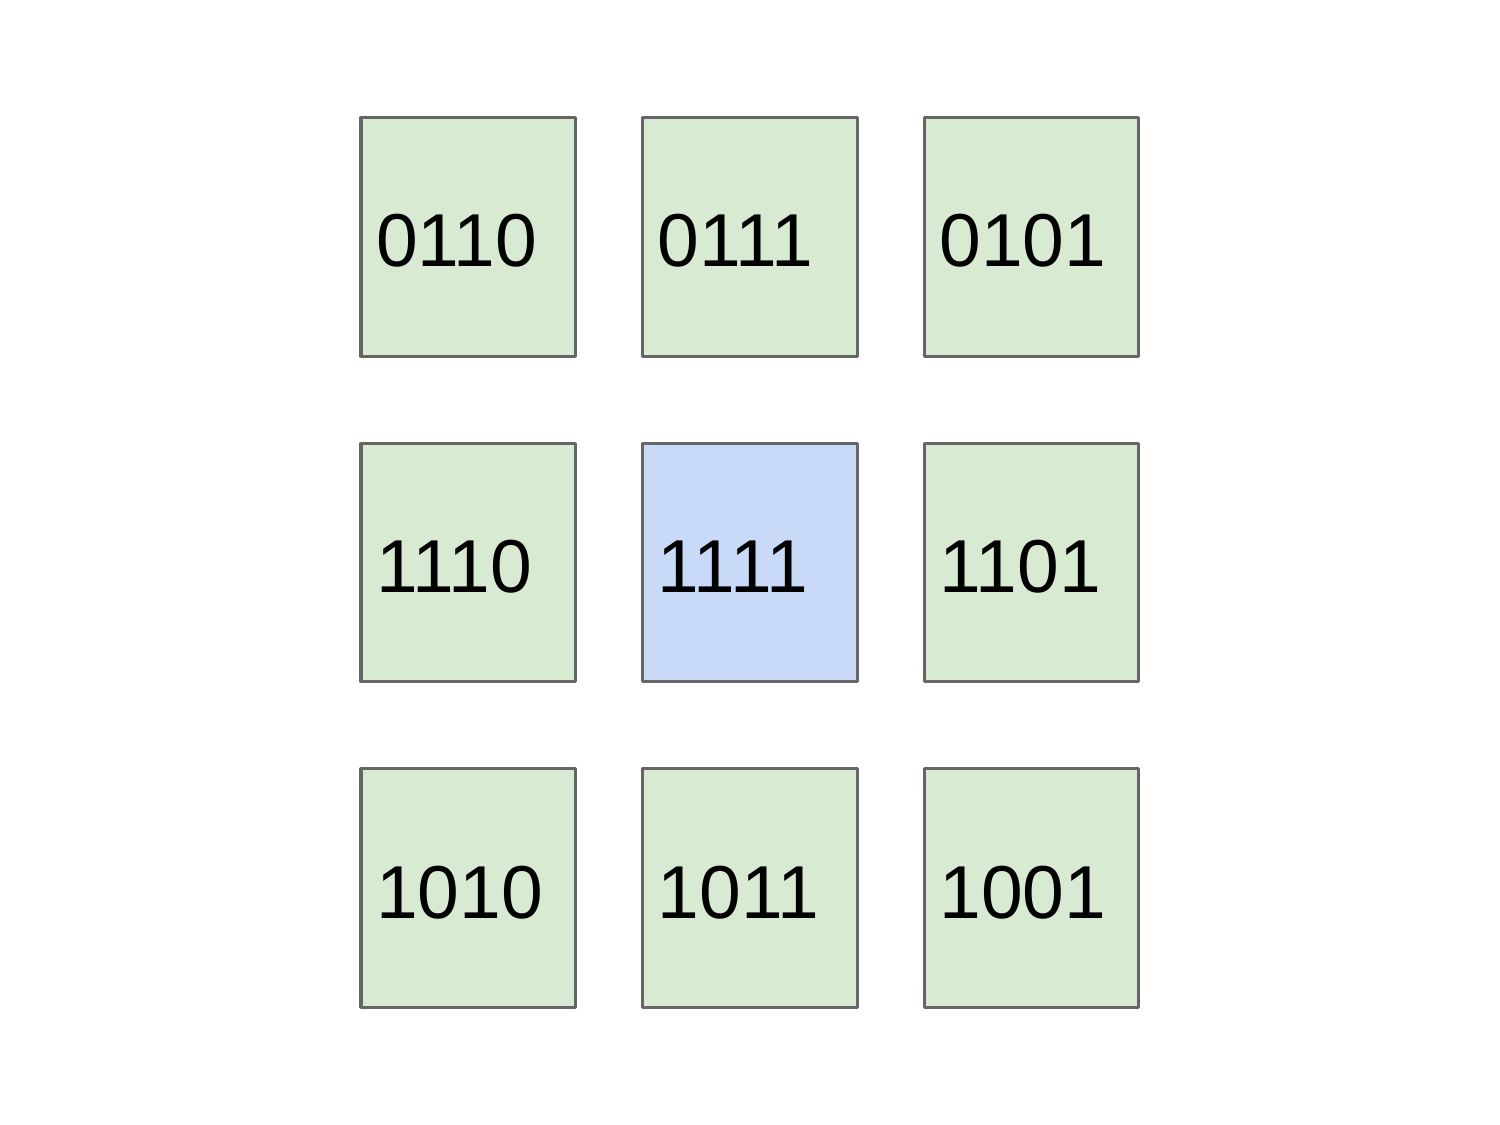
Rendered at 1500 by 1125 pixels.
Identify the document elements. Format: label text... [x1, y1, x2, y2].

text_box 1011 [642, 768, 858, 1008]
text_box 0101 [924, 117, 1139, 357]
text_box 0111 [642, 117, 858, 357]
text_box 1101 [924, 443, 1139, 682]
text_box 1110 [360, 443, 576, 682]
text_box 1111 [642, 443, 858, 682]
text_box 1010 [360, 768, 576, 1008]
text_box 1001 [924, 768, 1139, 1008]
text_box 0110 [360, 117, 576, 357]
